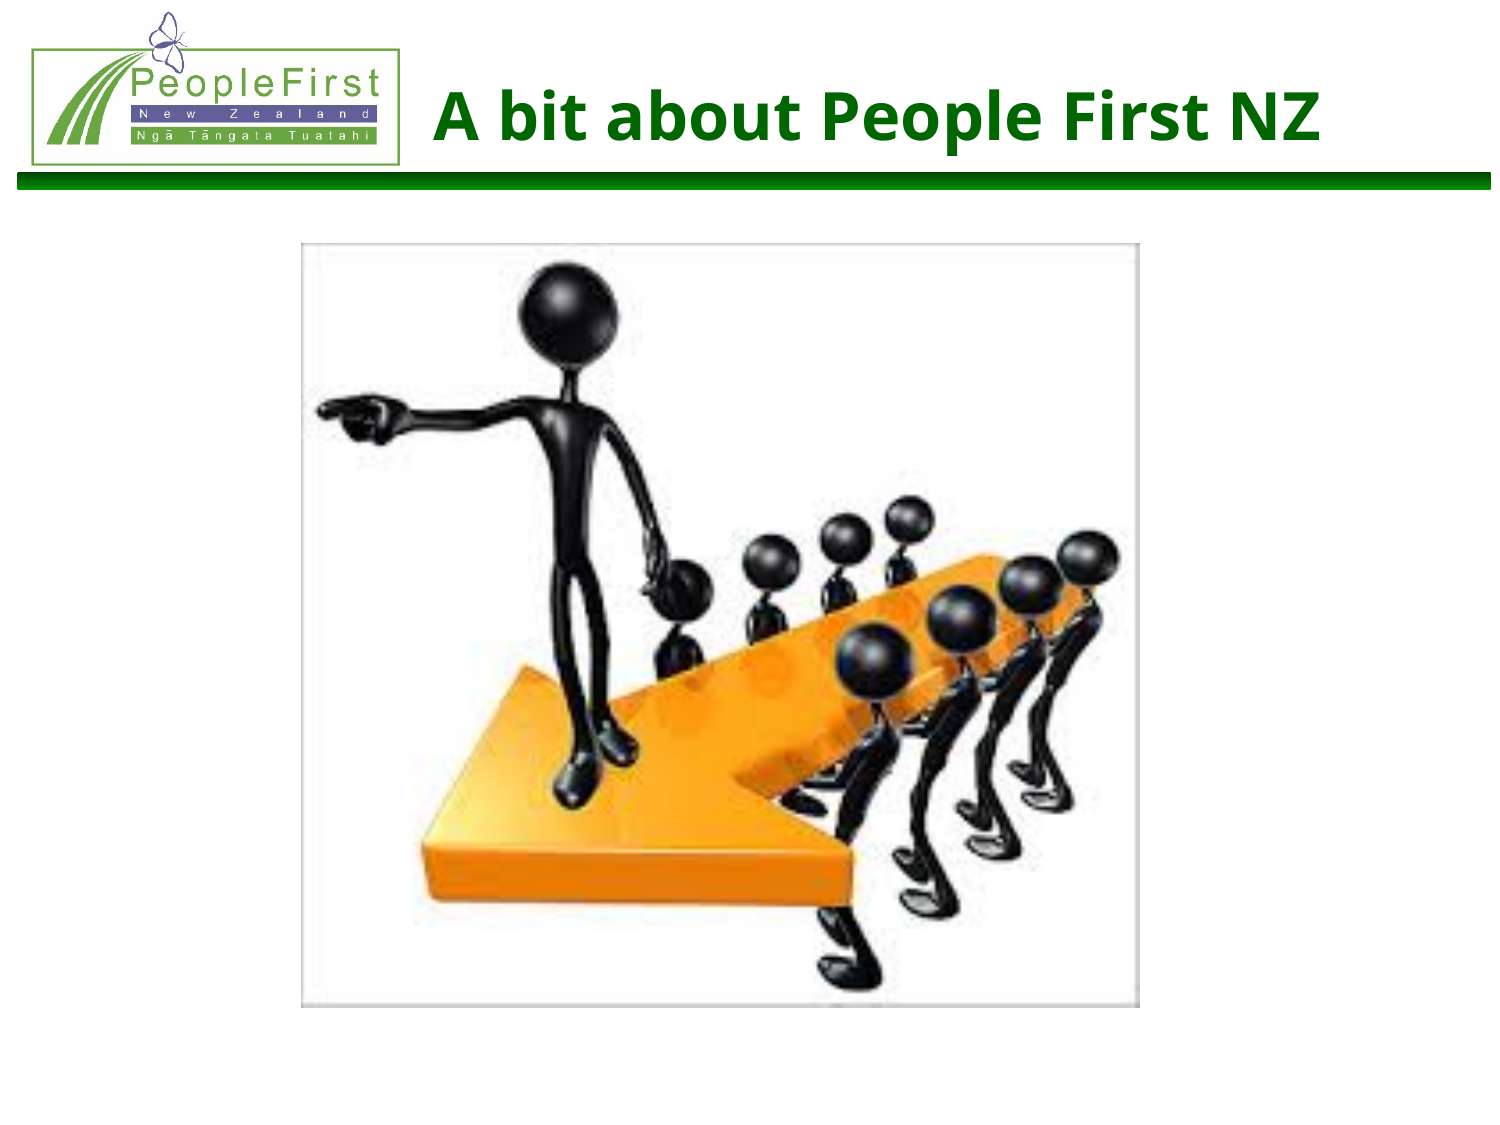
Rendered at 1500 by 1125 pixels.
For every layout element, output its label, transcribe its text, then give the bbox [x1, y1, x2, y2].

title A bit about People First NZ [931, 66, 1491, 145]
text_box [8, 0, 931, 321]
picture [300, 243, 1140, 1008]
